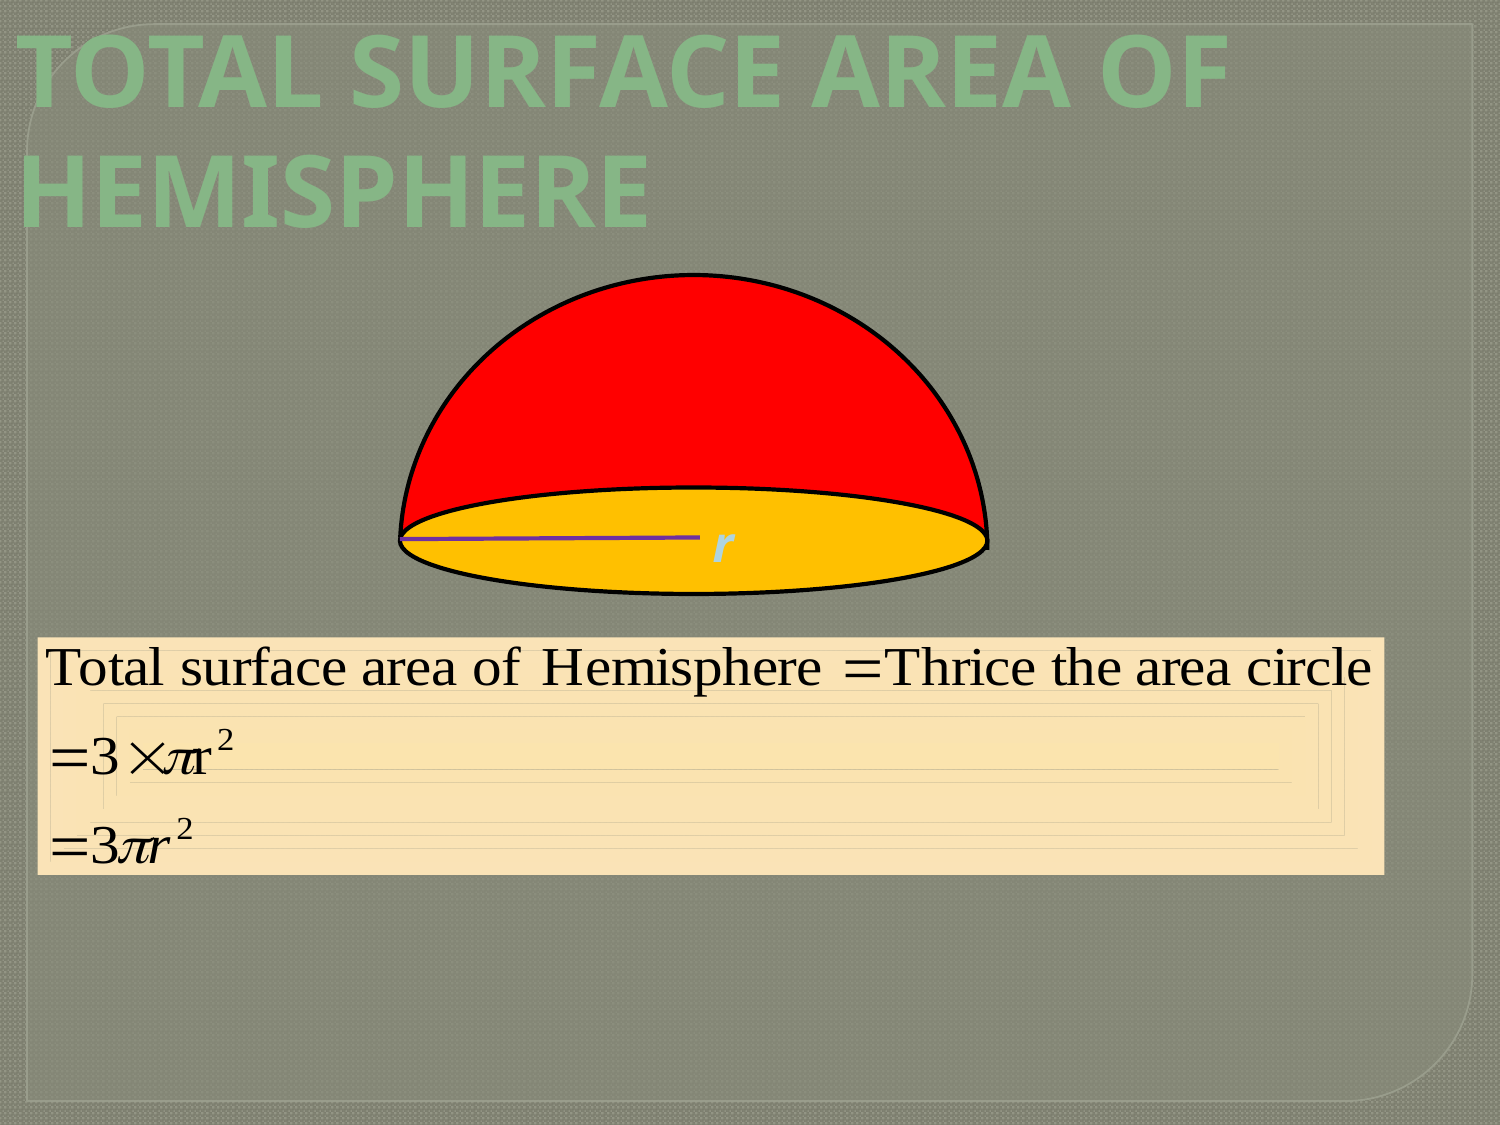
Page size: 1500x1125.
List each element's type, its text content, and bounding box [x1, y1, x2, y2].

text_box TOTAL SURFACE AREA OF HEMISPHERE [0, 0, 1500, 255]
text_box [399, 274, 988, 531]
text_box r [712, 512, 788, 588]
text_box [396, 484, 991, 598]
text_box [37, 637, 1385, 876]
